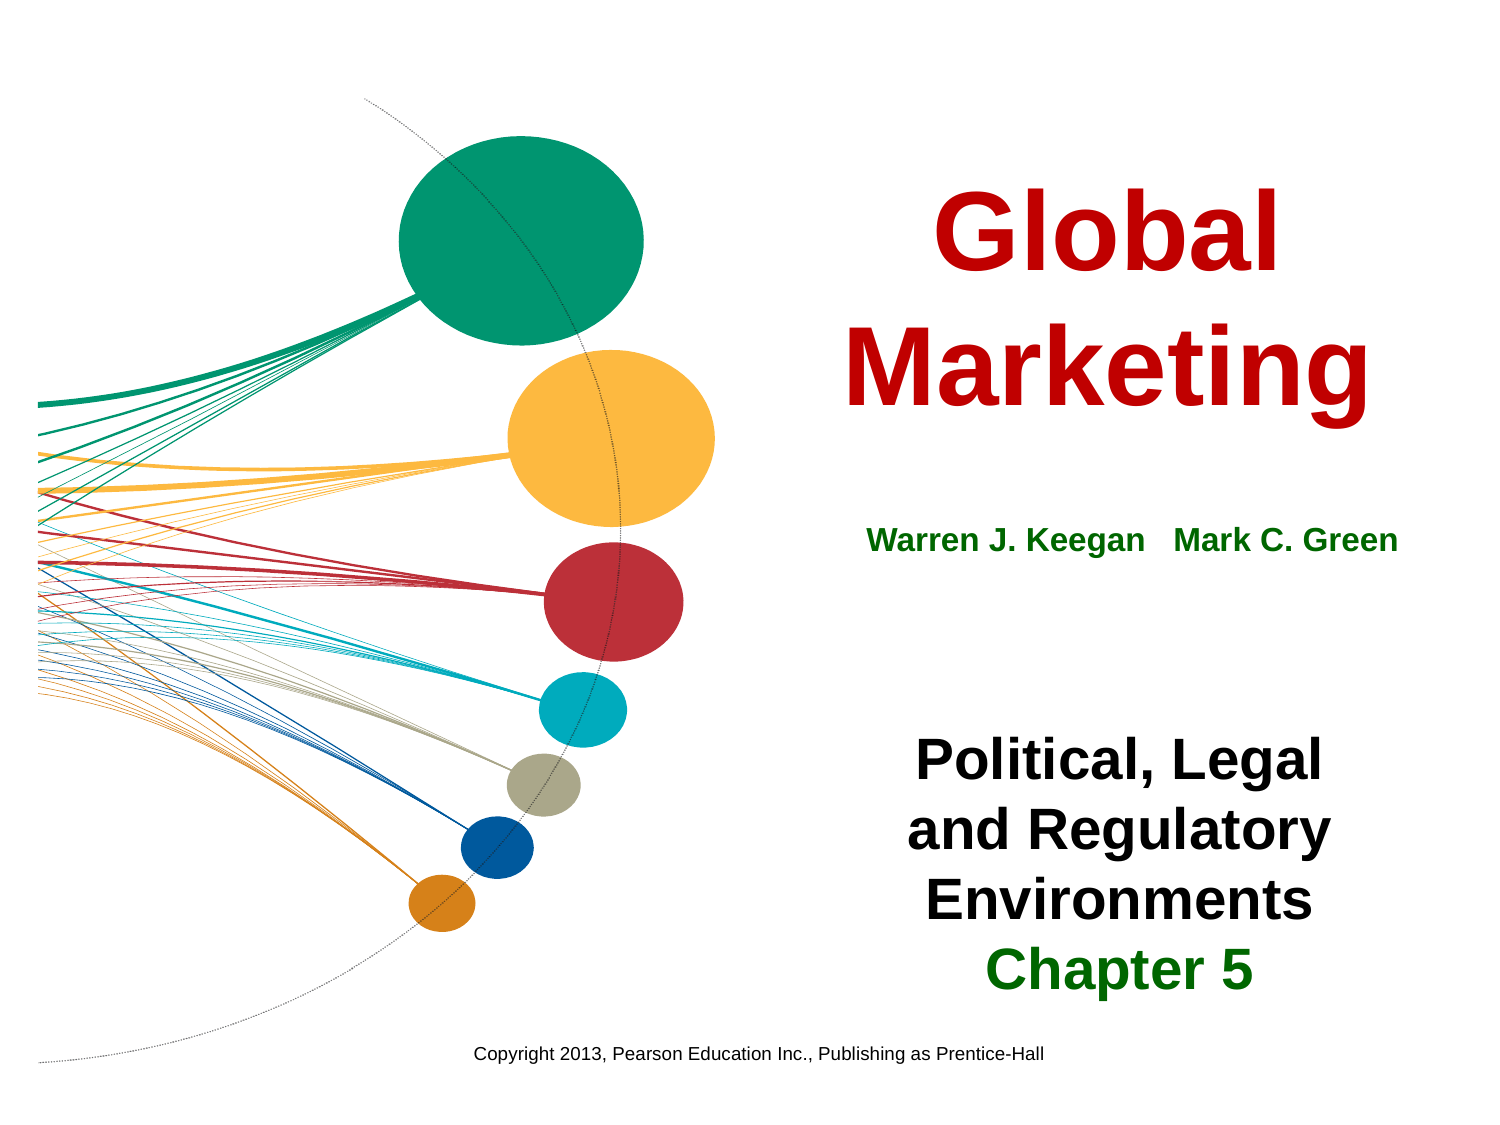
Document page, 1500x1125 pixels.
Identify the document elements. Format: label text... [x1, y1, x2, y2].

text_box Copyright 2013, Pearson Education Inc., Publishing as Prentice-Hall [459, 1033, 1059, 1094]
text_box Warren J. Keegan Mark C. Green [851, 510, 1425, 566]
text_box Political, Legal and Regulatory Environments Chapter 5 [851, 713, 1389, 1009]
picture [37, 104, 622, 1064]
text_box Global Marketing [821, 150, 1395, 436]
